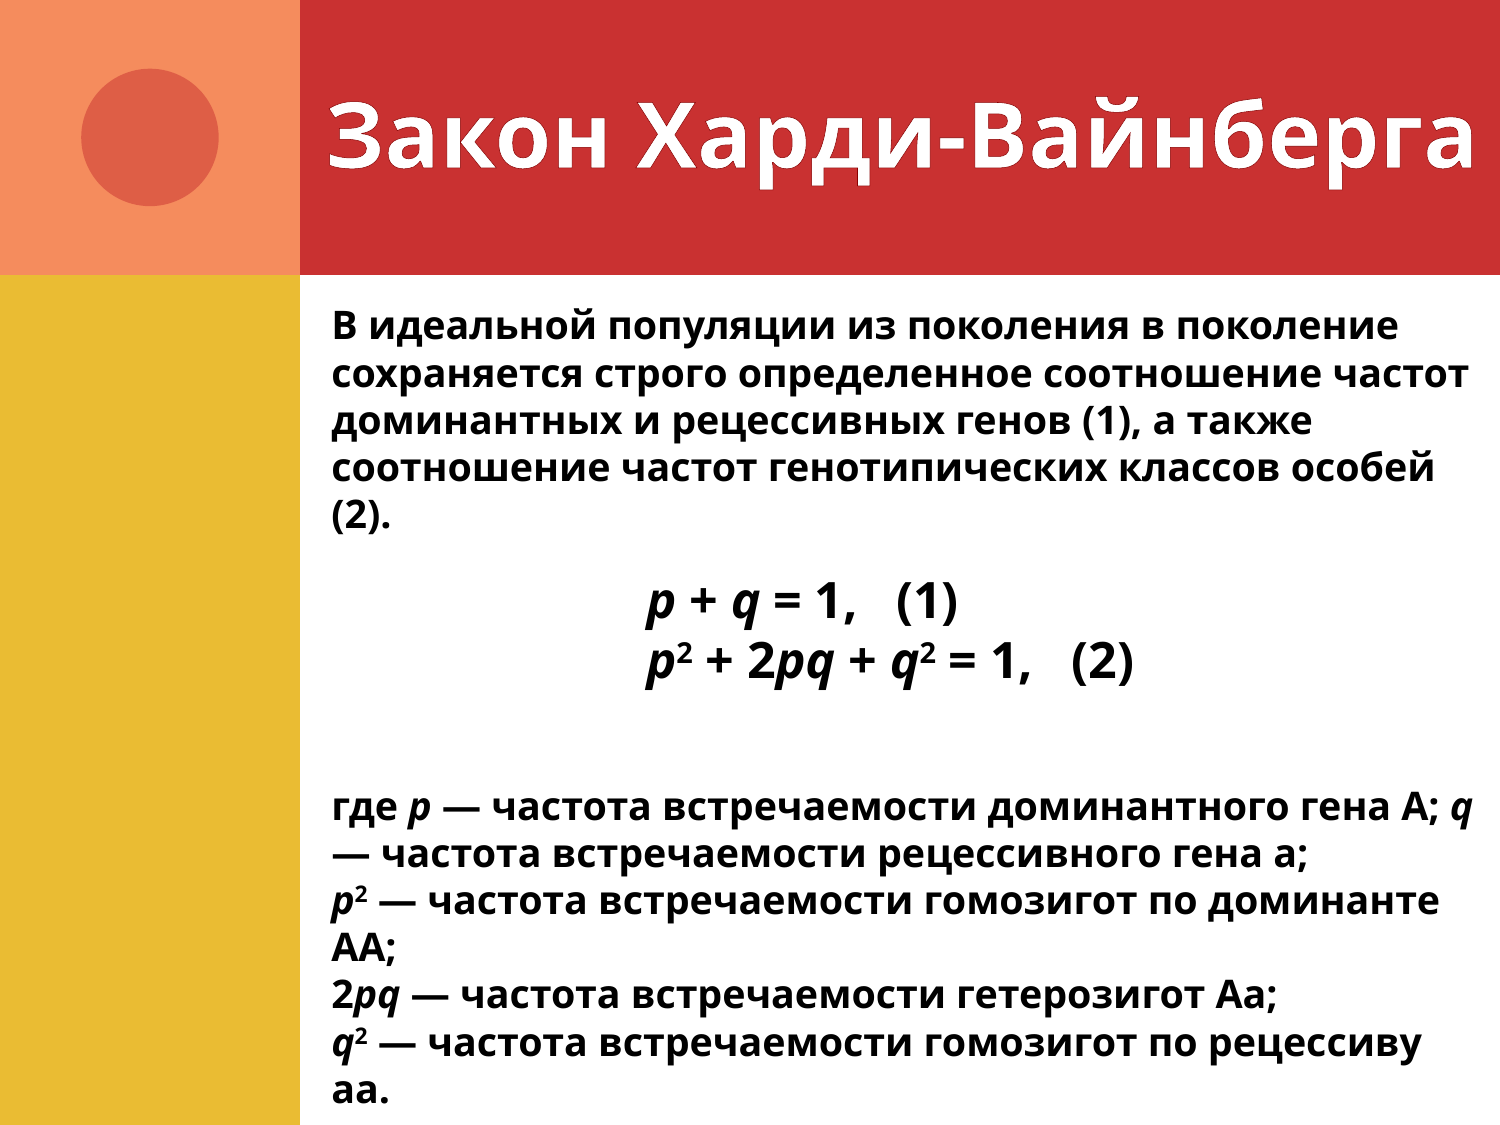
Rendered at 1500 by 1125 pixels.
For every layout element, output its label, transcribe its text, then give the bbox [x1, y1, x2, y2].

title Закон Харди-Вайнберга [304, 37, 1500, 225]
list В идеальной популяции из поколения в поколение сохраняется строго определенное соотношение частот доминантных и рецессивных генов (1), а также соотношение частот генотипических классов особей (2). p + q = 1, (1) р2 + 2pq + q2 = 1, (2) где p — частота встречаемости доминантного гена А; q — частота встречаемости рецессивного гена а; р2 — частота встречаемости гомозигот по доминанте АА; 2pq — частота встречаемости гетерозигот Аа; q2 — частота встречаемости гомозигот по рецессиву аа. [316, 292, 1500, 1125]
